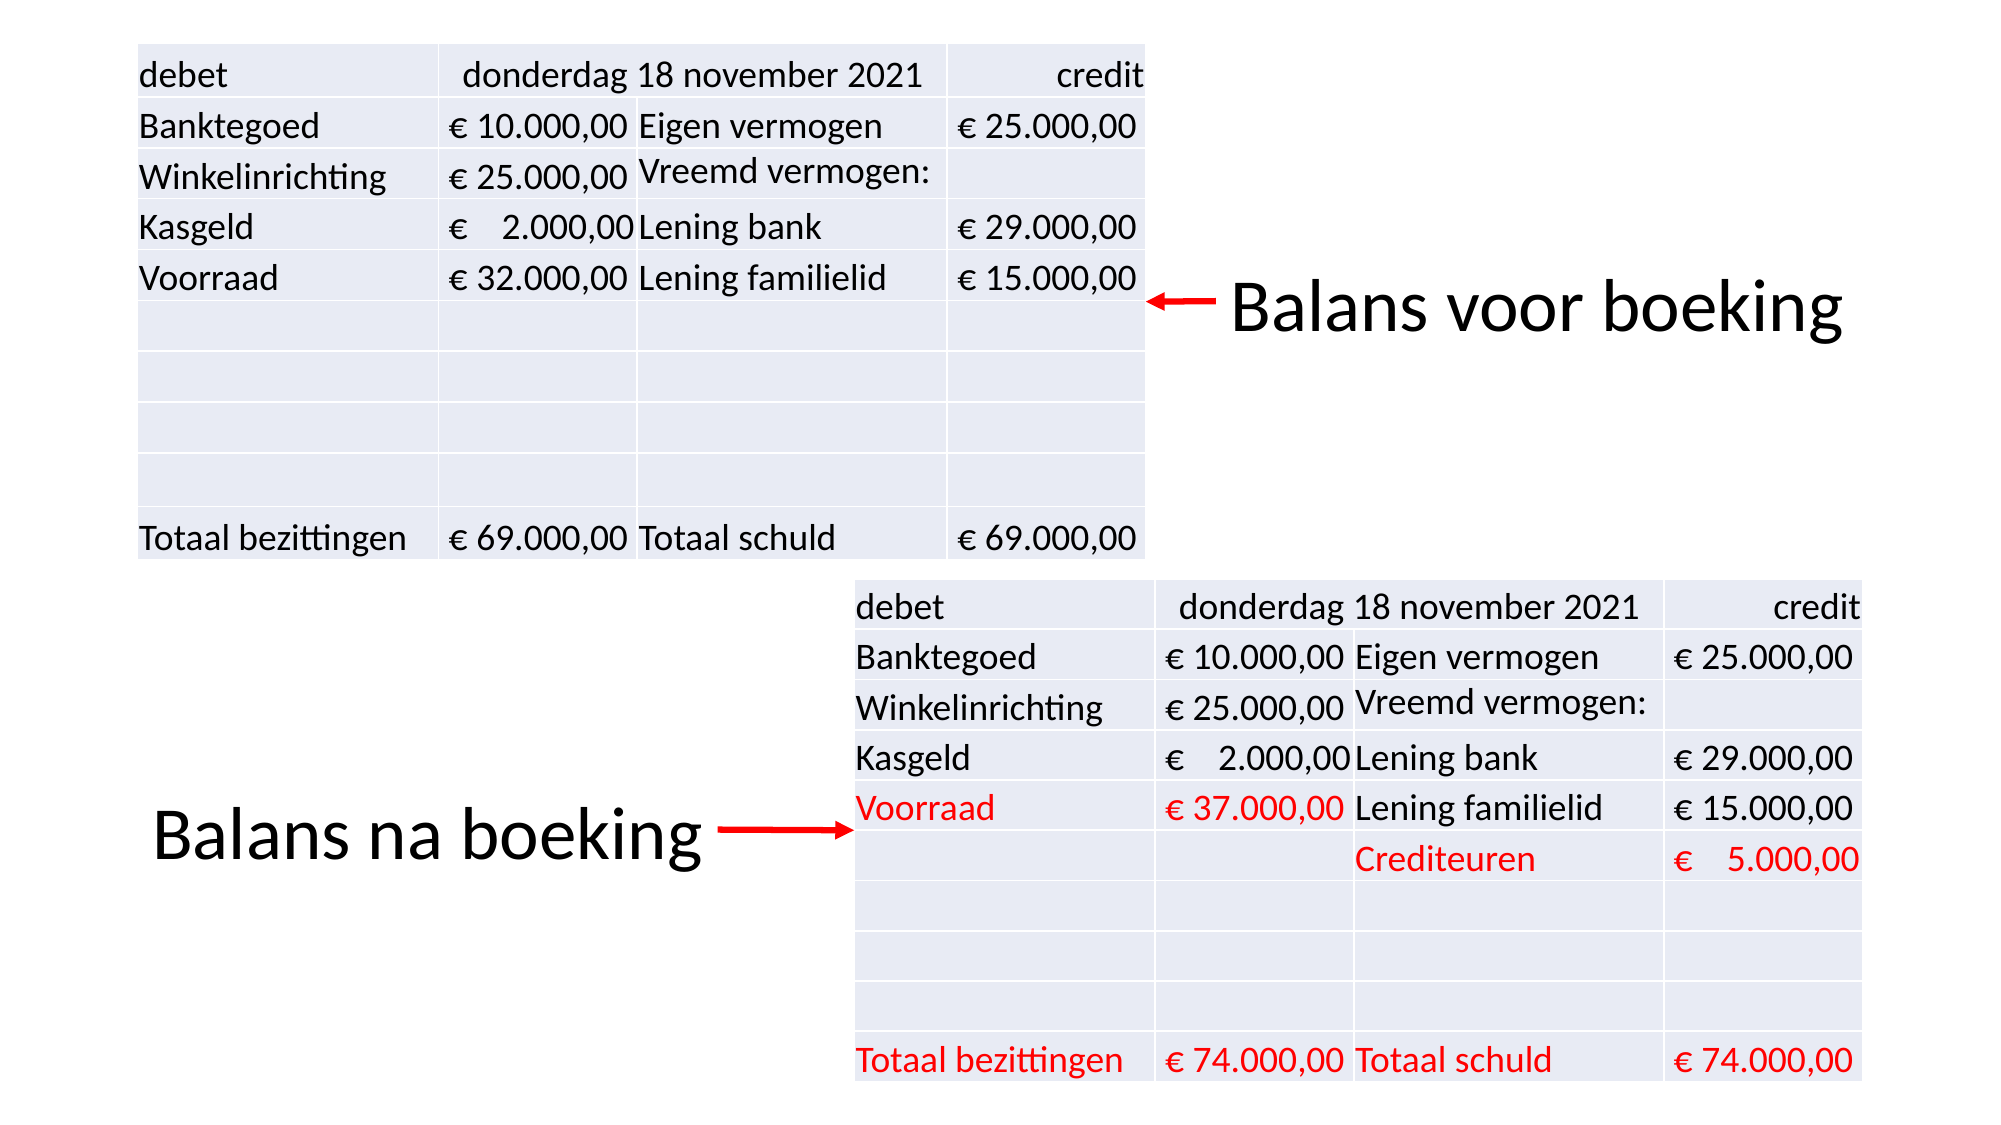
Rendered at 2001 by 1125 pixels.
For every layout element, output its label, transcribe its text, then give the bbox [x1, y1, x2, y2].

table_header donderdag 18 november 2021 [439, 44, 946, 96]
table_cell € 15.000,00 [948, 250, 1145, 300]
table_cell [638, 301, 946, 350]
table_cell Totaal schuld [1355, 1032, 1663, 1081]
table_cell [1665, 932, 1862, 980]
table_cell [855, 881, 1154, 930]
table_cell Banktegoed [855, 630, 1154, 679]
table_cell Banktegoed [138, 98, 438, 147]
table_header credit [1665, 580, 1862, 628]
table_cell [138, 403, 438, 452]
table_header donderdag 18 november 2021 [1156, 580, 1663, 628]
table_cell Eigen vermogen [638, 98, 946, 147]
table_cell Eigen vermogen [1355, 630, 1663, 679]
table_cell Lening bank [1355, 731, 1663, 779]
table_cell Voorraad [138, 250, 438, 300]
table_cell Voorraad [855, 781, 1154, 829]
table_cell [855, 982, 1154, 1030]
table_cell [1156, 982, 1353, 1030]
table_cell [855, 932, 1154, 980]
table_cell € 2.000,00 [439, 199, 636, 249]
table_header credit [948, 44, 1145, 96]
table_cell € 29.000,00 [948, 199, 1145, 249]
table_cell € 10.000,00 [1156, 630, 1353, 679]
table_cell [638, 454, 946, 506]
table_cell Lening familielid [1355, 781, 1663, 829]
table_cell € 32.000,00 [439, 250, 636, 300]
table_cell € 37.000,00 [1156, 781, 1353, 829]
table_cell [948, 454, 1145, 506]
table_cell € 25.000,00 [439, 149, 636, 198]
table_cell Winkelinrichting [855, 680, 1154, 729]
table_cell [1156, 881, 1353, 930]
table_cell Totaal bezittingen [138, 507, 438, 559]
table_cell € 15.000,00 [1665, 781, 1862, 829]
table_cell [855, 831, 1154, 880]
table_cell € 25.000,00 [948, 98, 1145, 147]
table_cell [138, 352, 438, 401]
table_cell Totaal bezittingen [855, 1032, 1154, 1081]
table_cell Kasgeld [138, 199, 438, 249]
table_cell [638, 352, 946, 401]
table_cell [1665, 982, 1862, 1030]
table_cell € 2.000,00 [1156, 731, 1353, 779]
table_cell [948, 352, 1145, 401]
table_cell [138, 454, 438, 506]
table_cell [1665, 680, 1862, 729]
text_box Balans na boeking [137, 777, 718, 882]
table_cell [439, 352, 636, 401]
table_cell € 25.000,00 [1665, 630, 1862, 679]
table_header debet [138, 44, 438, 96]
table_cell Lening bank [638, 199, 946, 249]
table_header debet [855, 580, 1154, 628]
table_cell Kasgeld [855, 731, 1154, 779]
table_cell Lening familielid [638, 250, 946, 300]
table_cell [439, 403, 636, 452]
table_cell € 69.000,00 [948, 507, 1145, 559]
table_cell Vreemd vermogen: [1355, 680, 1663, 729]
table_cell € 10.000,00 [439, 98, 636, 147]
table_cell € 74.000,00 [1156, 1032, 1353, 1081]
table_cell Winkelinrichting [138, 149, 438, 198]
table_cell Vreemd vermogen: [638, 149, 946, 198]
table_cell [638, 403, 946, 452]
text_box Balans voor boeking [1215, 248, 1863, 354]
table_cell [439, 454, 636, 506]
table_cell [138, 301, 438, 350]
table_cell € 25.000,00 [1156, 680, 1353, 729]
table_cell [948, 403, 1145, 452]
table_cell [948, 149, 1145, 198]
table_cell [1665, 881, 1862, 930]
table_cell Crediteuren [1355, 831, 1663, 880]
table_cell € 74.000,00 [1665, 1032, 1862, 1081]
table_cell [1355, 982, 1663, 1030]
table_cell [1156, 831, 1353, 880]
table_cell € 69.000,00 [439, 507, 636, 559]
table_cell [439, 301, 636, 350]
table_cell [1355, 881, 1663, 930]
table_cell € 29.000,00 [1665, 731, 1862, 779]
table_cell [1355, 932, 1663, 980]
table_cell [948, 301, 1145, 350]
table_cell € 5.000,00 [1665, 831, 1862, 880]
table_cell Totaal schuld [638, 507, 946, 559]
table_cell [1156, 932, 1353, 980]
